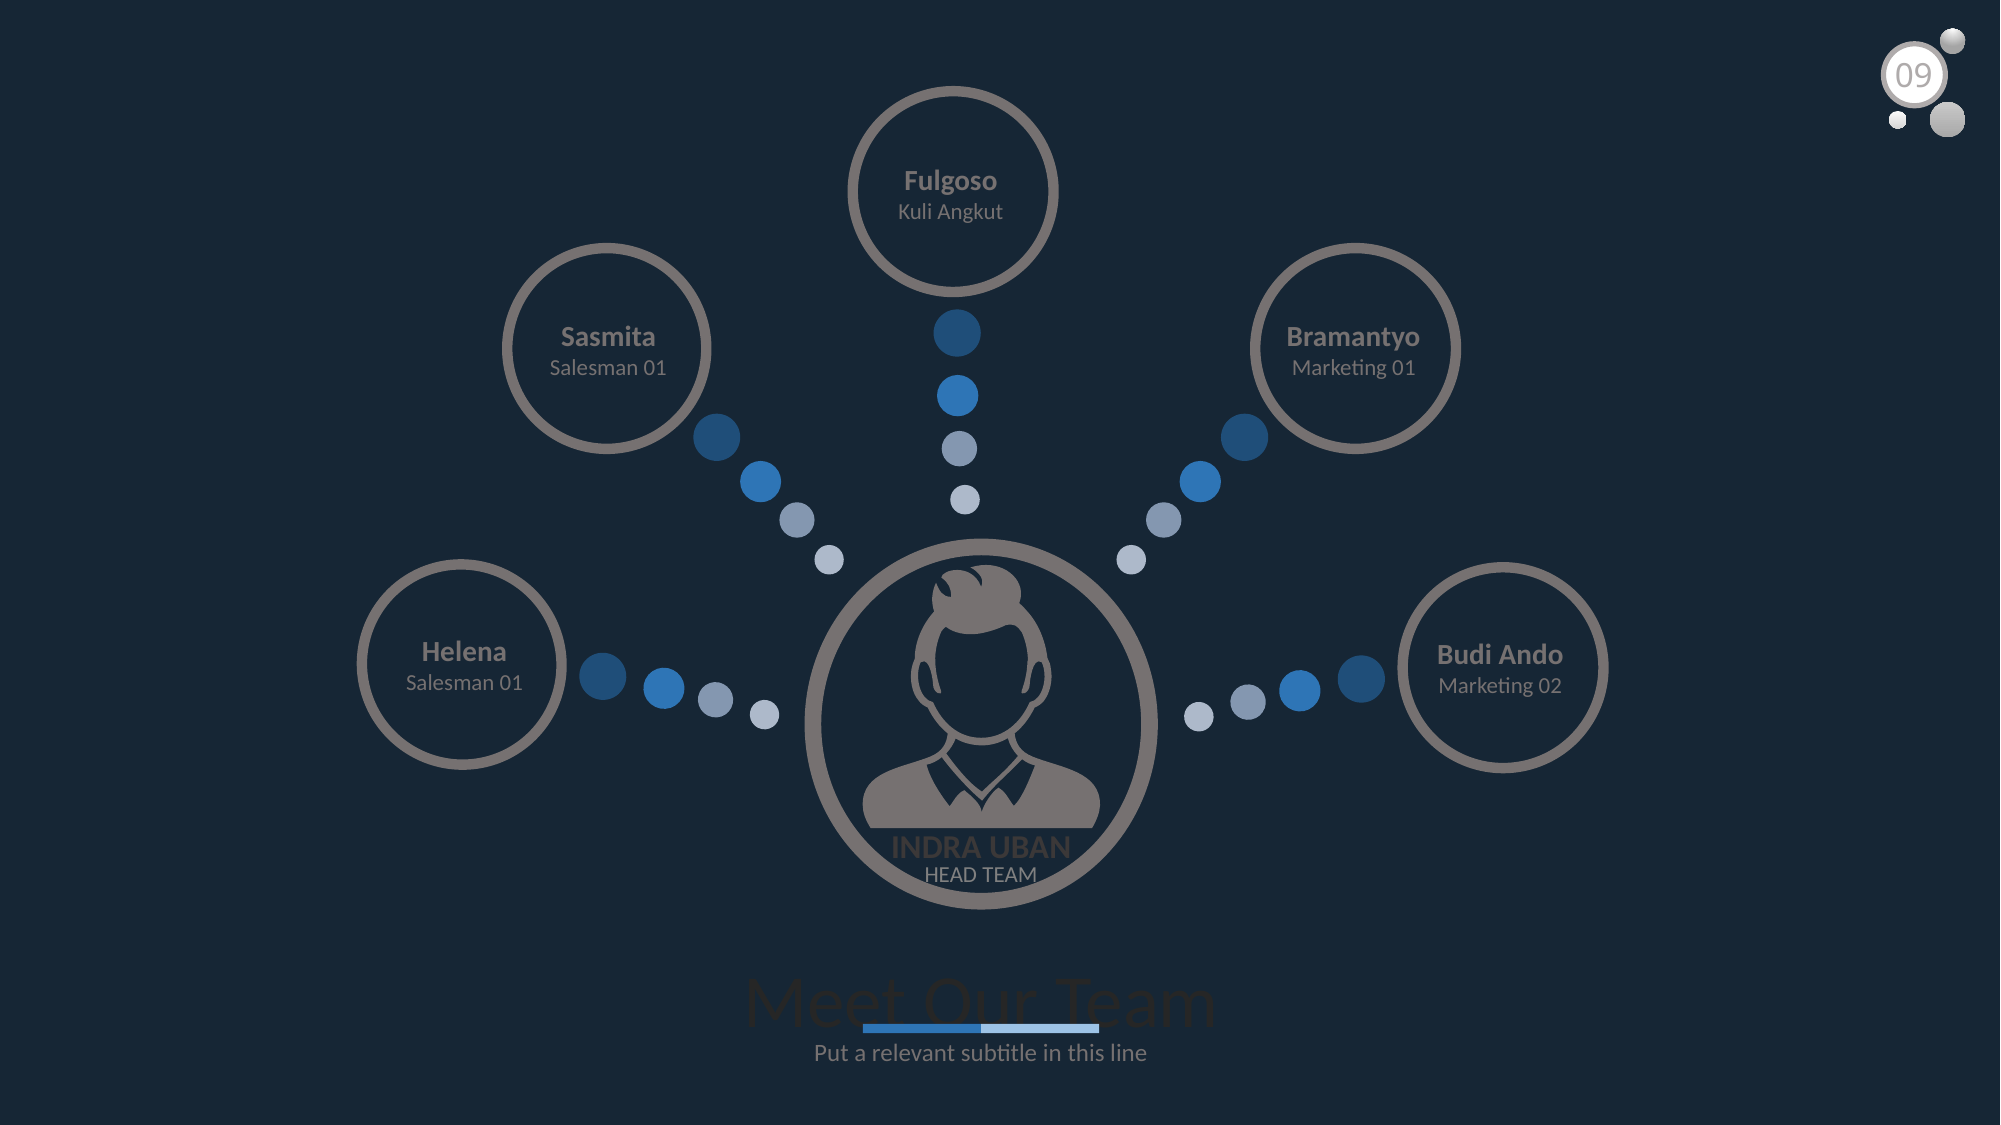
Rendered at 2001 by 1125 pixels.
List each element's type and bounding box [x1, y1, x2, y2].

text_box [1876, 28, 1966, 138]
text_box [1184, 567, 1604, 769]
text_box [852, 91, 1054, 515]
text_box [0, 0, 2000, 1125]
text_box [362, 564, 780, 765]
text_box [862, 1023, 1100, 1034]
text_box [1116, 248, 1457, 575]
text_box [507, 248, 844, 575]
